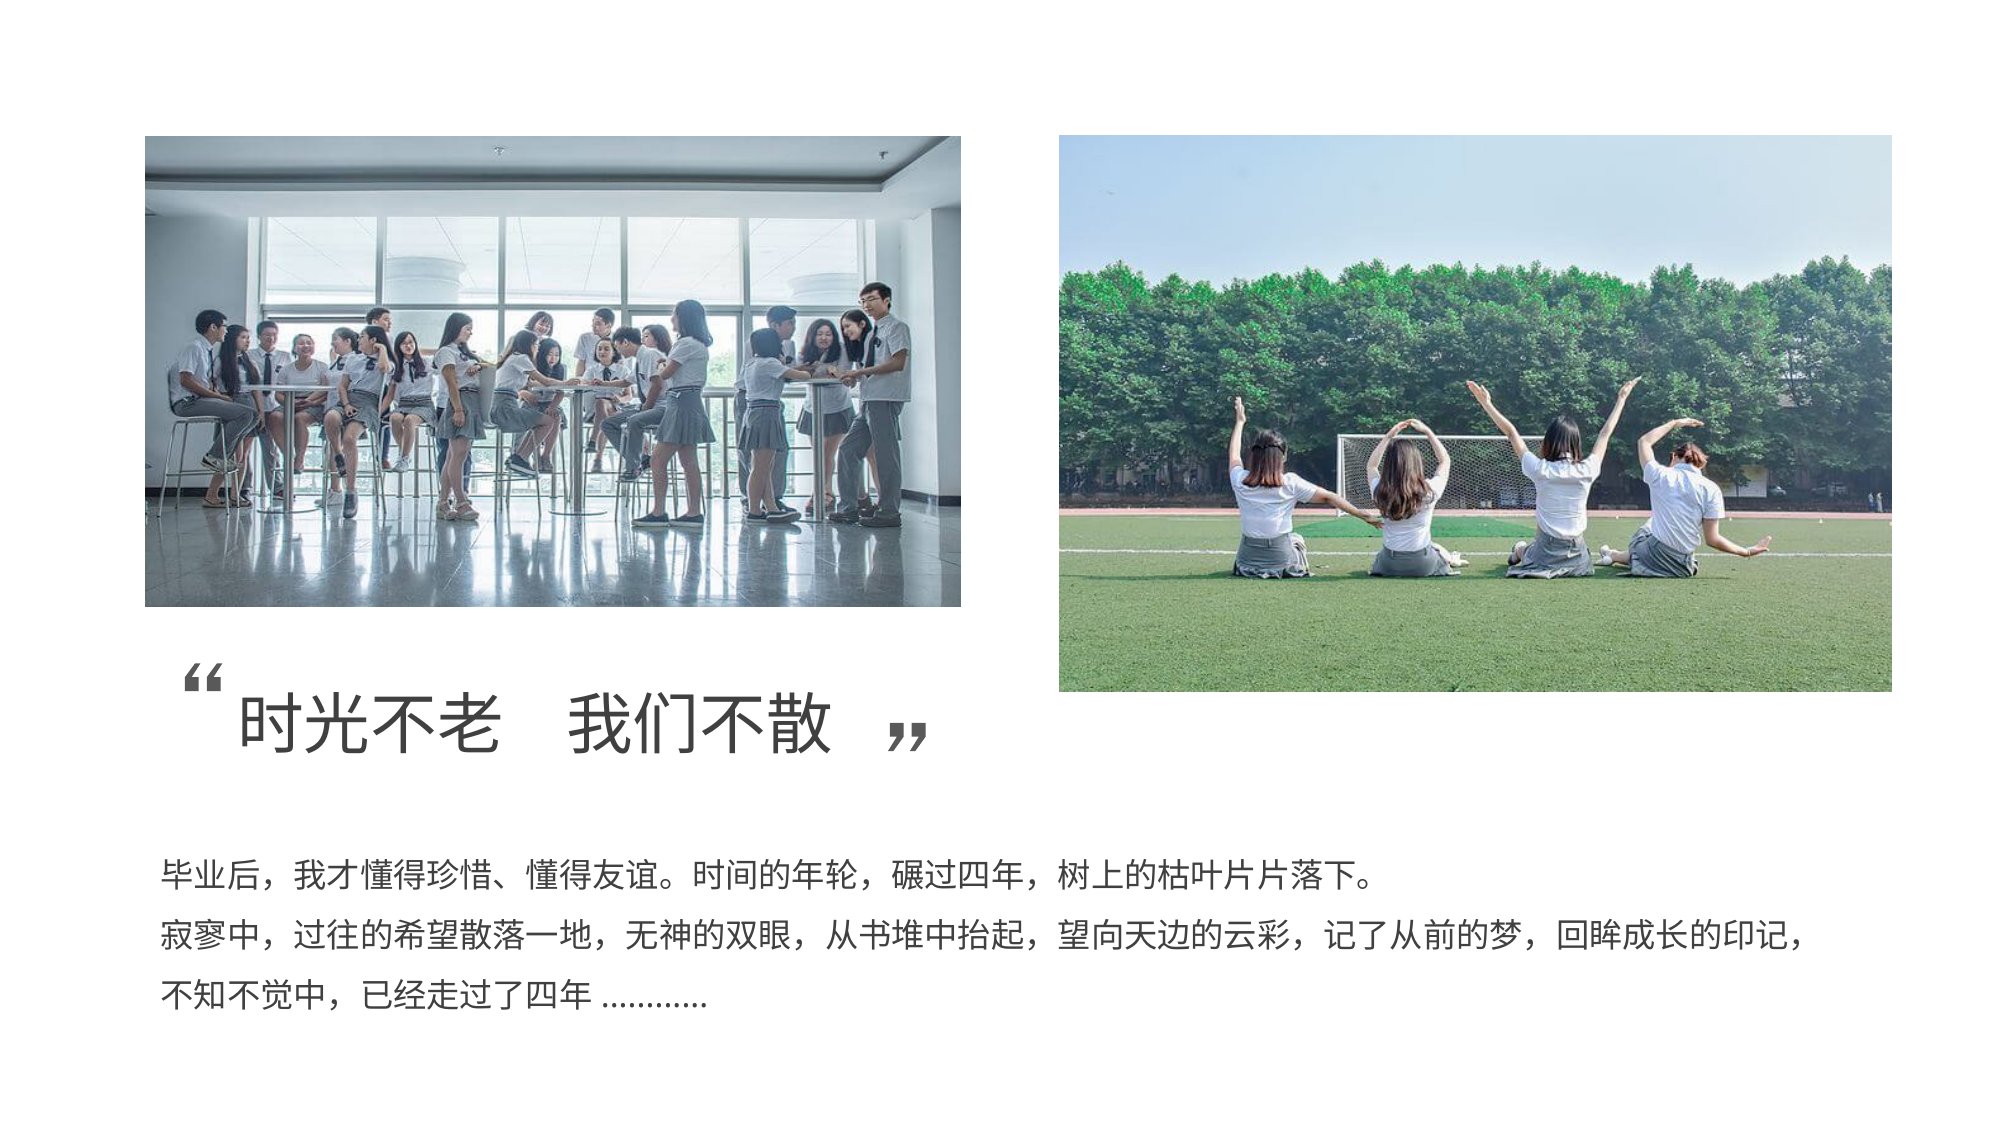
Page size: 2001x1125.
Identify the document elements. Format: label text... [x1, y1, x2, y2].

picture [1059, 135, 1892, 692]
text_box [908, 721, 927, 753]
text_box 时光不老 [222, 674, 519, 770]
picture [145, 136, 961, 607]
text_box 毕业后，我才懂得珍惜、懂得友谊。时间的年轮，碾过四年，树上的枯叶片片落下。 寂寥中，过往的希望散落一地，无神的双眼，从书堆中抬起，望向天边的云彩，记了从前的梦，回眸成长的印记，不知不觉中，已经走过了四年............ [145, 827, 1869, 1022]
text_box [886, 721, 905, 753]
text_box 我们不散 [551, 674, 849, 770]
text_box [184, 663, 201, 692]
text_box [206, 663, 223, 692]
